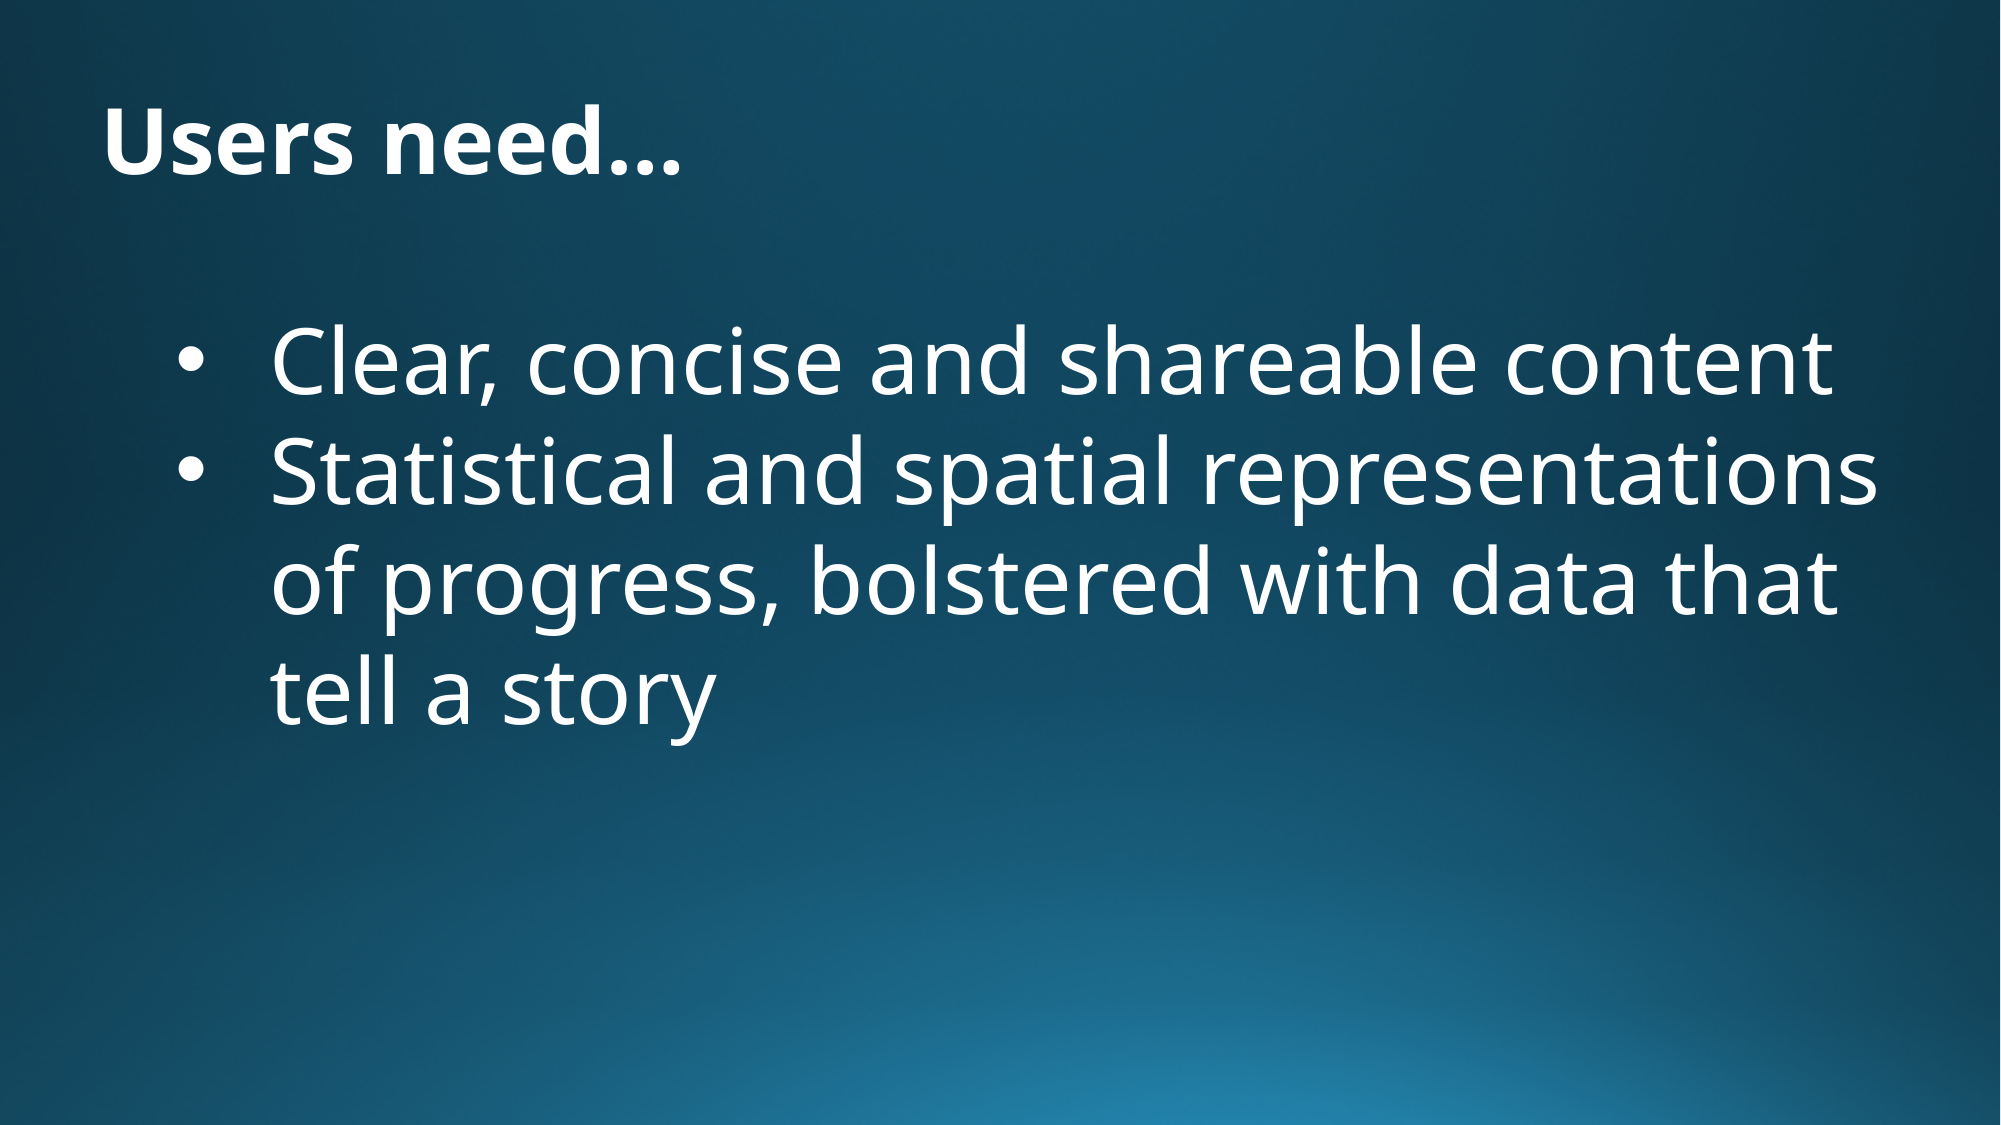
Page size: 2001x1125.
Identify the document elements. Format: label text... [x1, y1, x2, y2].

picture [0, 0, 2001, 1125]
text_box Users need… Clear, concise and shareable content Statistical and spatial representations of progress, bolstered with data that tell a story [85, 75, 1916, 751]
